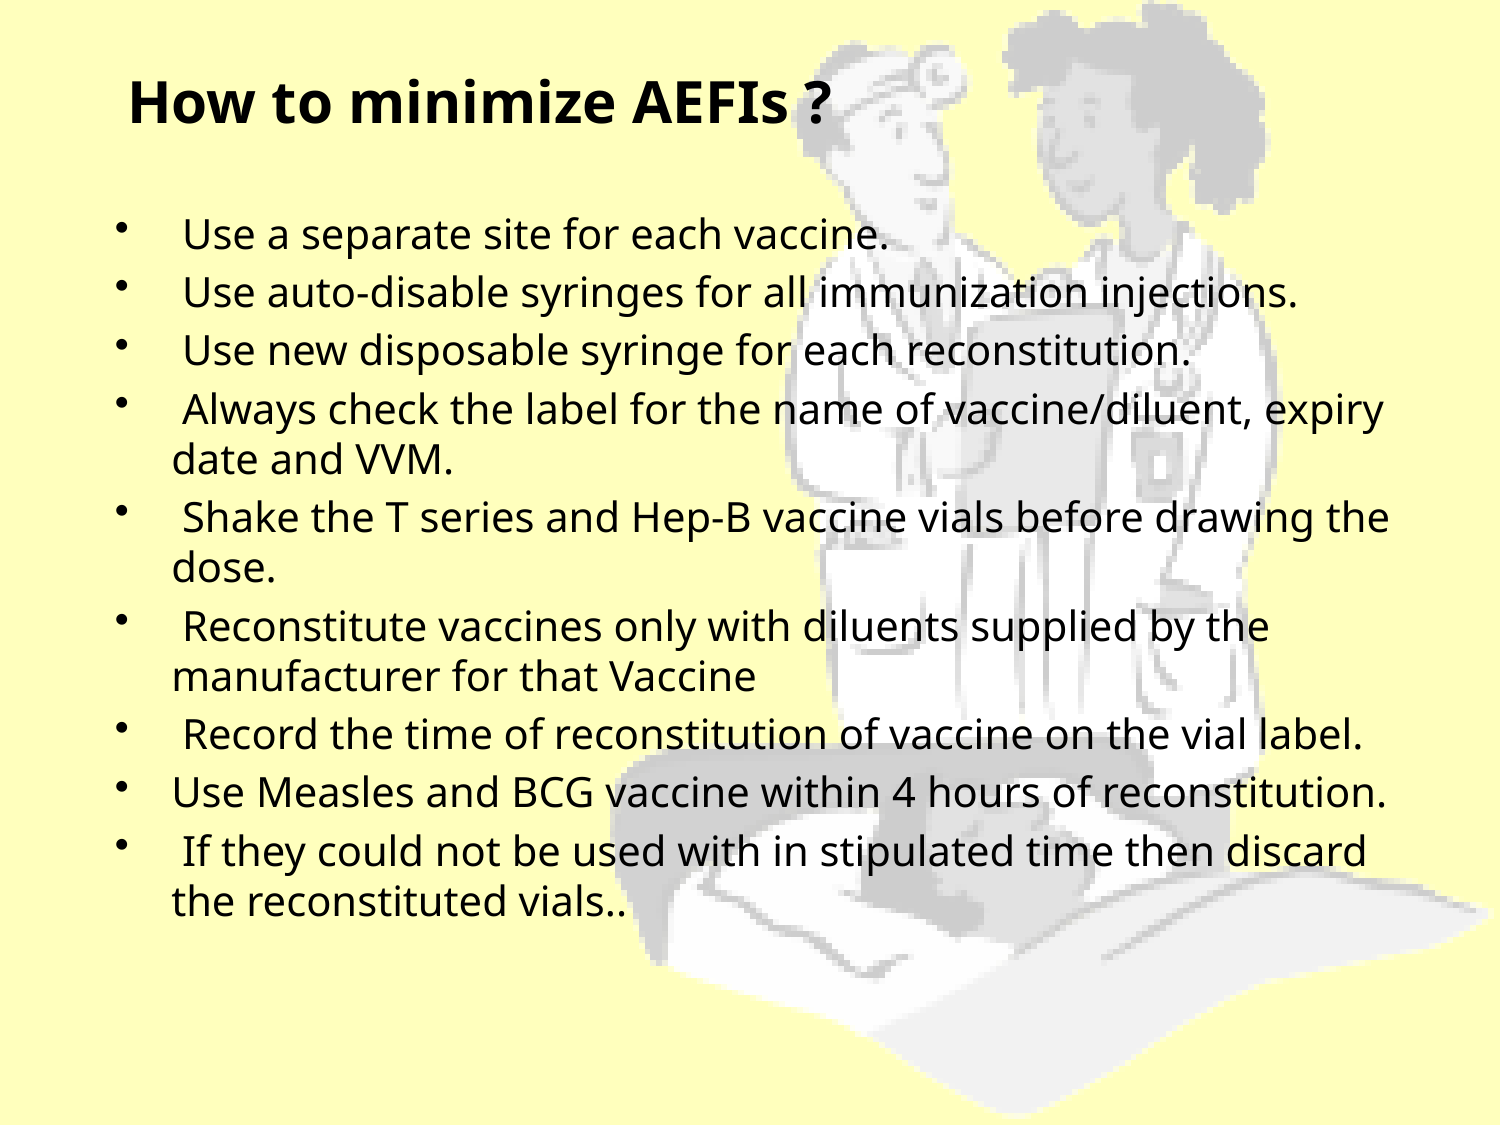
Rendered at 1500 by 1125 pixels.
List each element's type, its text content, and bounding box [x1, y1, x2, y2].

list Use a separate site for each vaccine. Use auto-disable syringes for all immunization injections. Use new disposable syringe for each reconstitution. Always check the label for the name of vaccine/diluent, expiry date and VVM. Shake the T series and Hep-B vaccine vials before drawing the dose. Reconstitute vaccines only with diluents supplied by the manufacturer for that Vaccine Record the time of reconstitution of vaccine on the vial label. Use Measles and BCG vaccine within 4 hours of reconstitution. If they could not be used with in stipulated time then discard the reconstituted vials.. [99, 199, 1413, 1013]
title How to minimize AEFIs ? [112, 62, 1338, 138]
